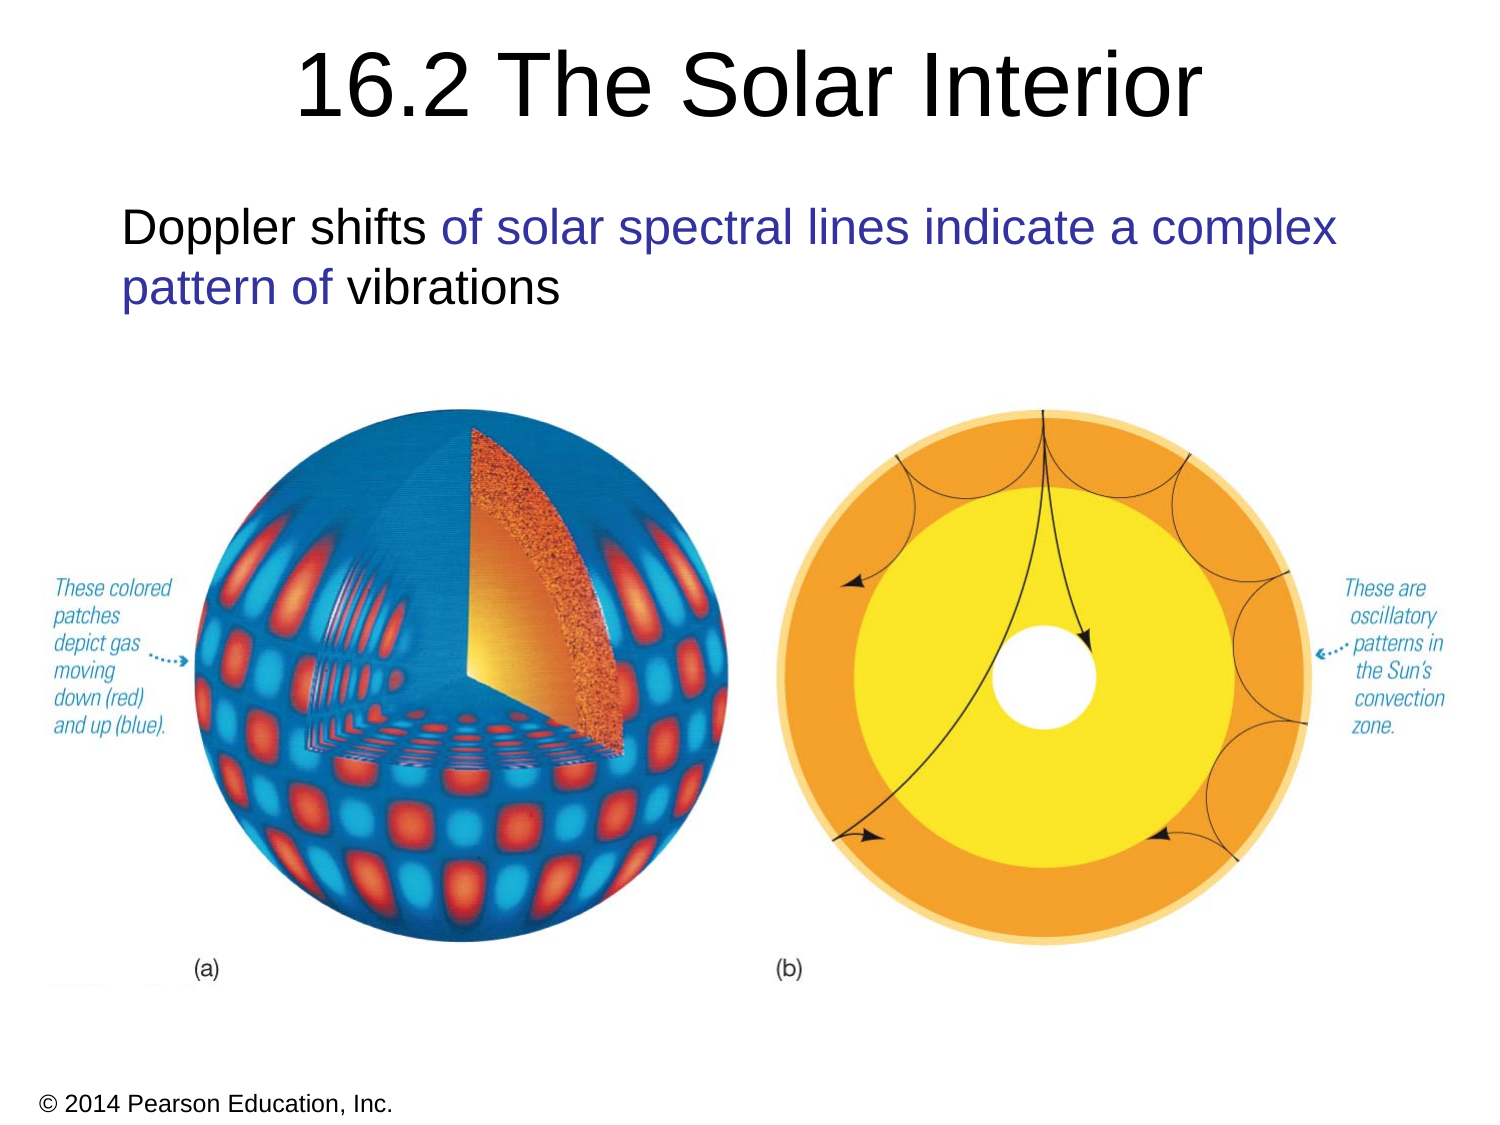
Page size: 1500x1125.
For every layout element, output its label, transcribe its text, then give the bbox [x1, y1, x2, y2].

title 16.2 The Solar Interior [112, 0, 1388, 174]
text_box Doppler shifts of solar spectral lines indicate a complex pattern of vibrations [106, 187, 1390, 323]
picture [43, 399, 1455, 987]
